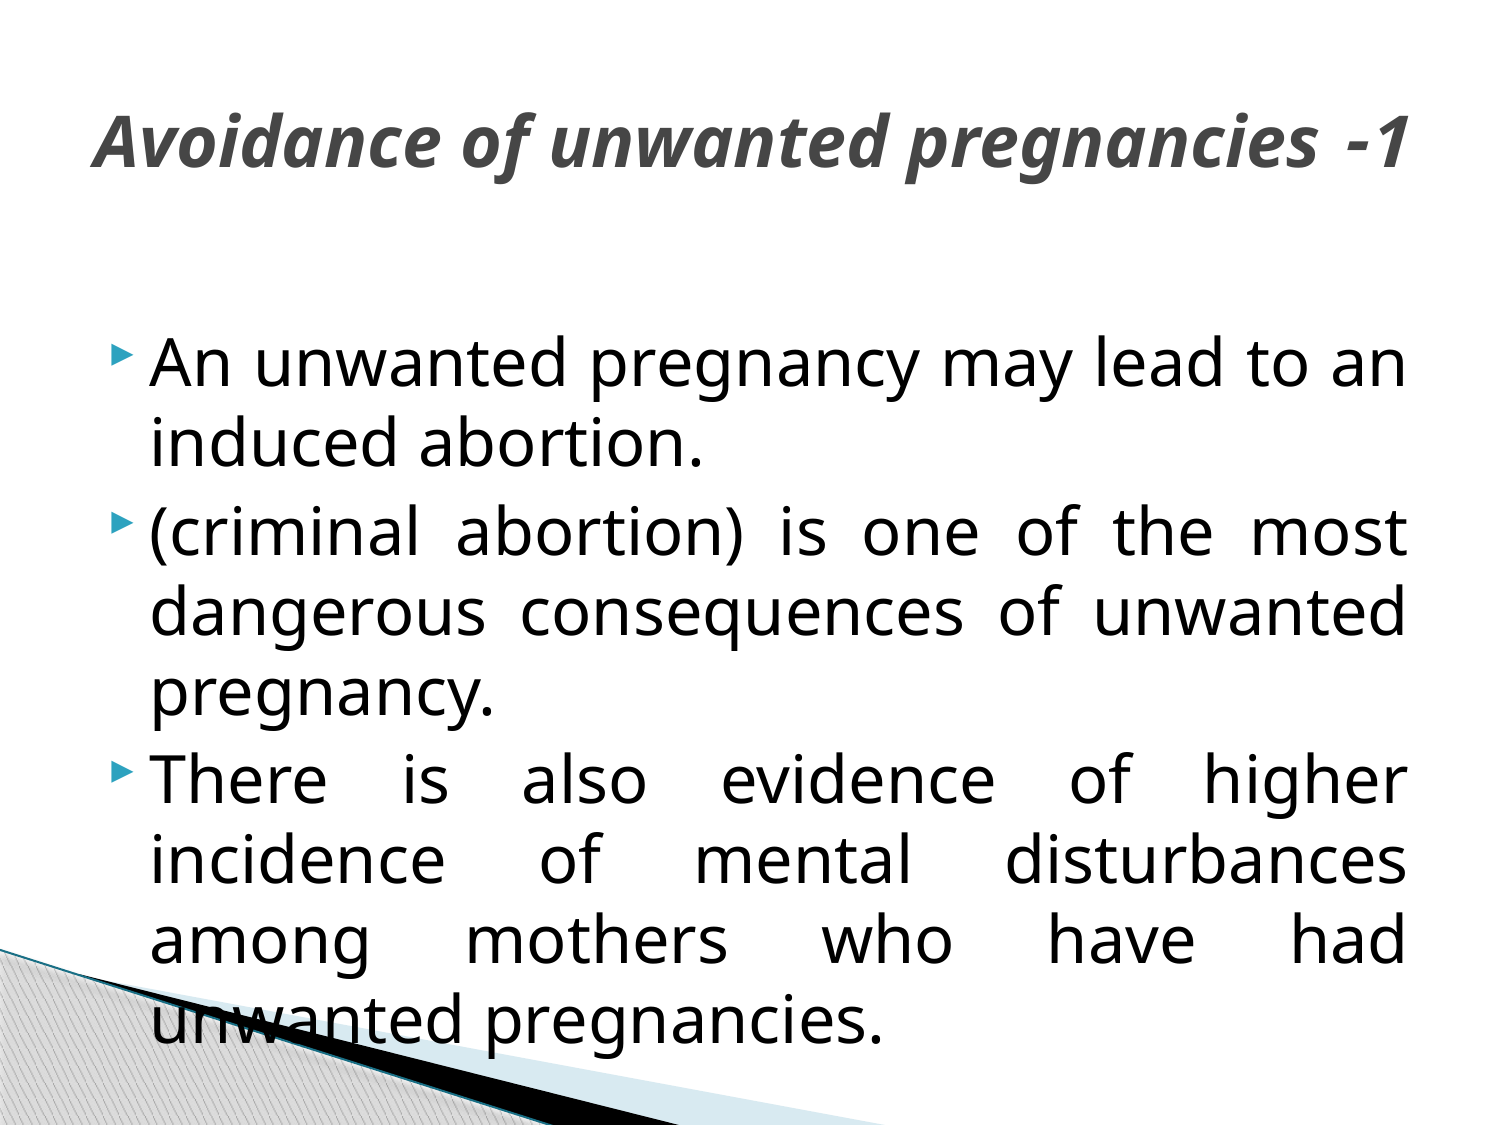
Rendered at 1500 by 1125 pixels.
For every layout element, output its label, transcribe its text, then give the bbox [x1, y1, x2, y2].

title 1- Avoidance of unwanted pregnancies [75, 45, 1425, 233]
list An unwanted pregnancy may lead to an induced abortion. (criminal abortion) is one of the most dangerous consequences of unwanted pregnancy. There is also evidence of higher incidence of mental disturbances among mothers who have had unwanted pregnancies. [75, 312, 1425, 1100]
